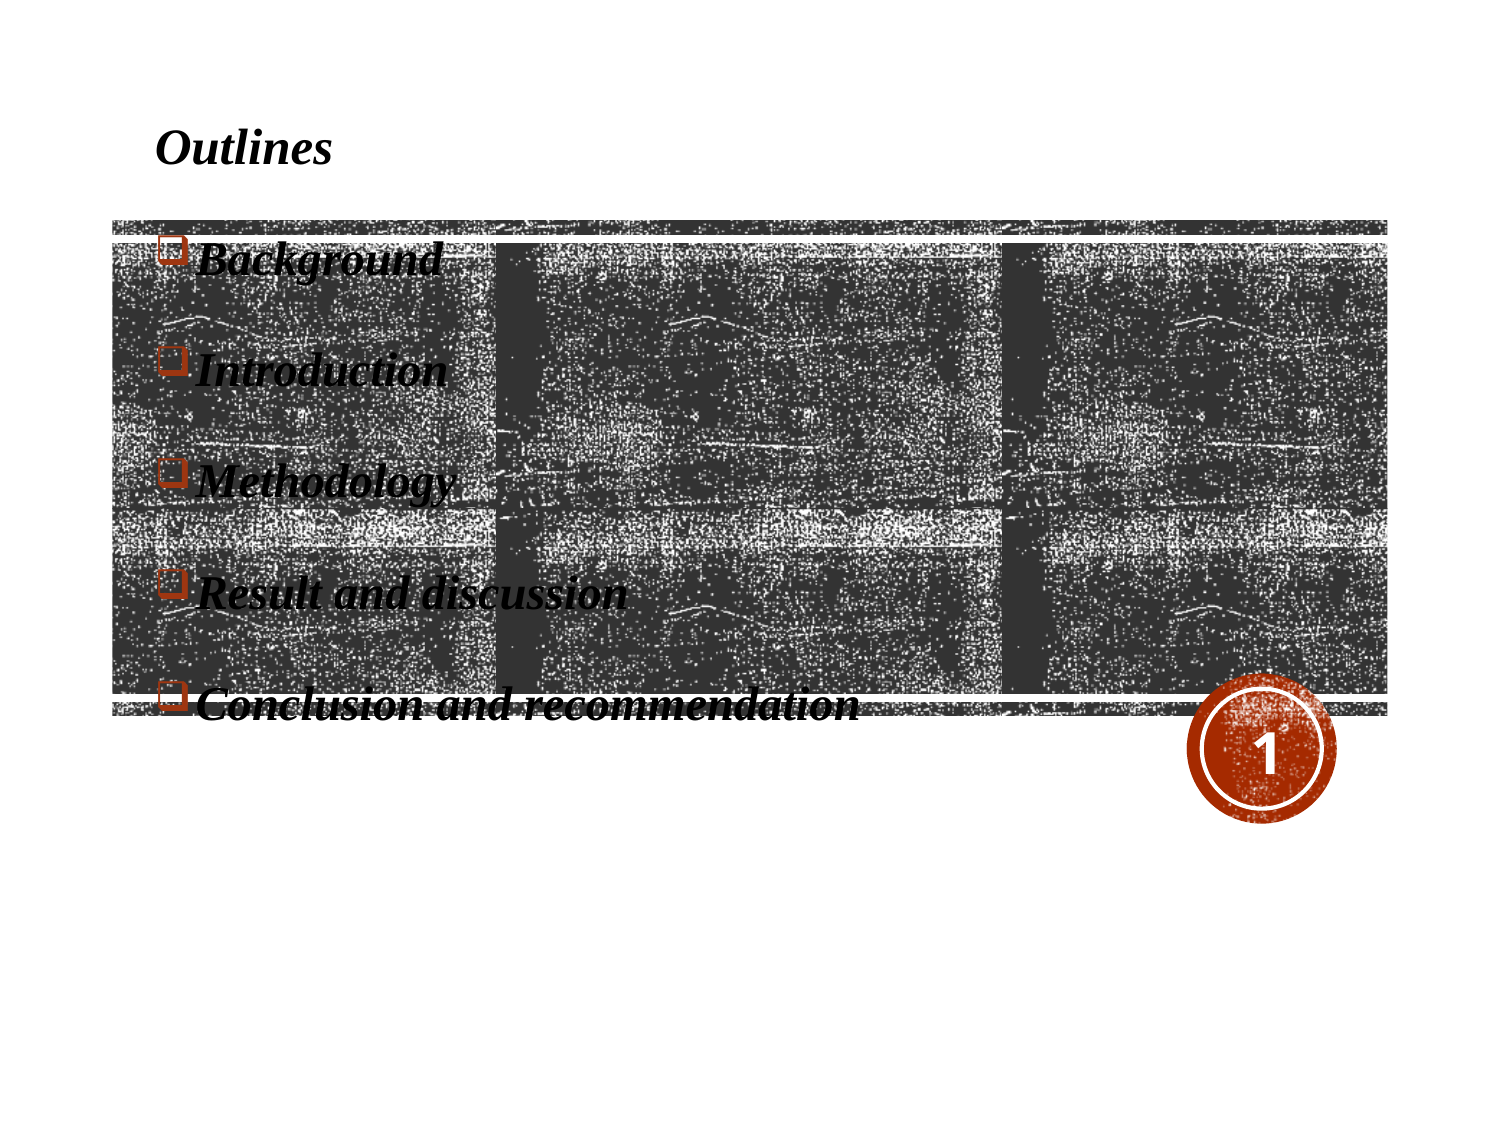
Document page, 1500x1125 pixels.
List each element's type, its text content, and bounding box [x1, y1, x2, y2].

subtitle Background Introduction Methodology Result and discussion Conclusion and recommendation [139, 190, 1362, 739]
title Outlines [139, 87, 1265, 190]
slide_number 1 [1196, 712, 1338, 790]
